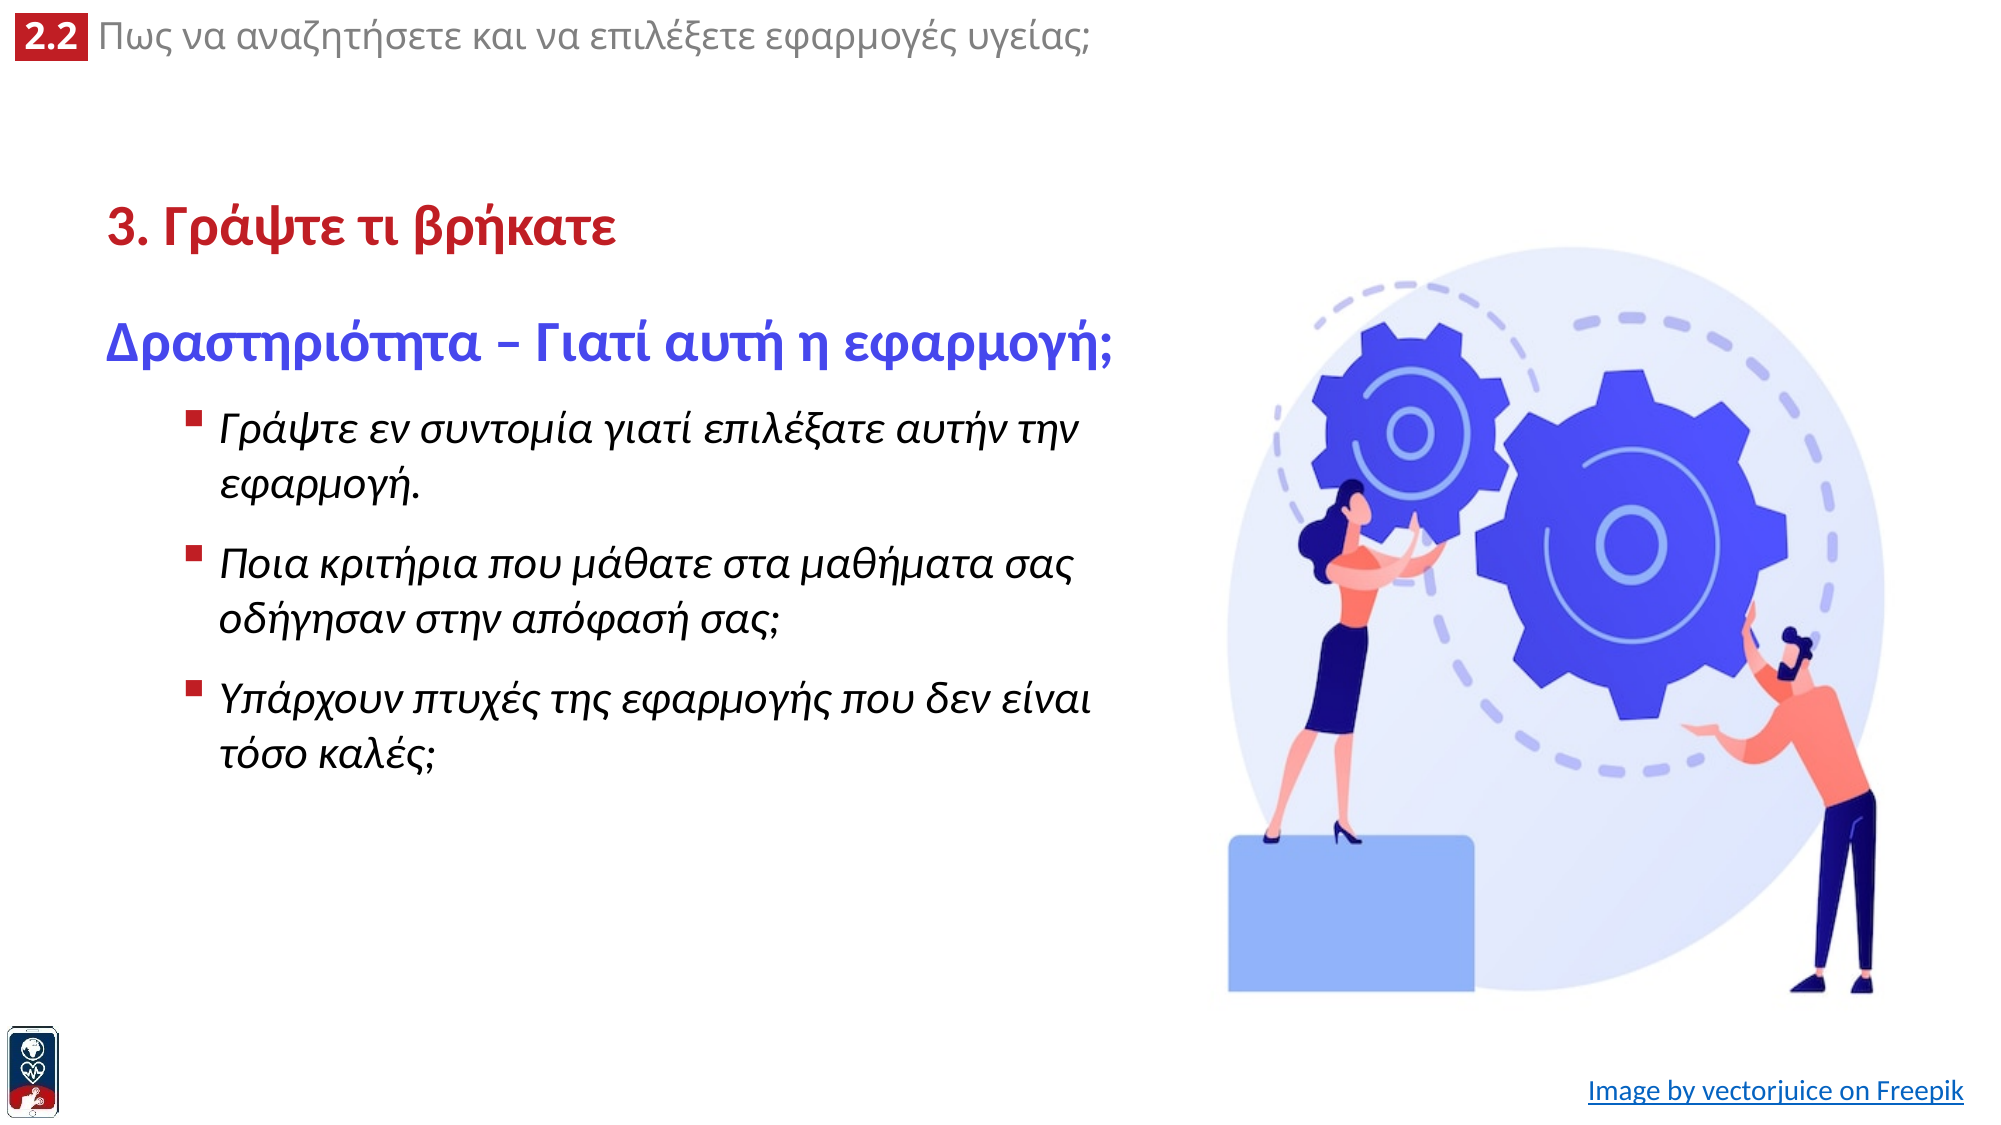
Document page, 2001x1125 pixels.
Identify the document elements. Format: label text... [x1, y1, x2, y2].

list Δραστηριότητα – Γιατί αυτή η εφαρμογή; Γράψτε εν συντομία γιατί επιλέξατε αυτήν την εφαρμογή. Ποια κριτήρια που μάθατε στα μαθήματα σας οδήγησαν στην απόφασή σας; Υπάρχουν πτυχές της εφαρμογής που δεν είναι τόσο καλές; [91, 295, 1118, 1094]
picture [1118, 126, 2000, 1115]
picture [7, 1026, 59, 1118]
title 3. Γράψτε τι βρήκατε [91, 177, 1118, 277]
